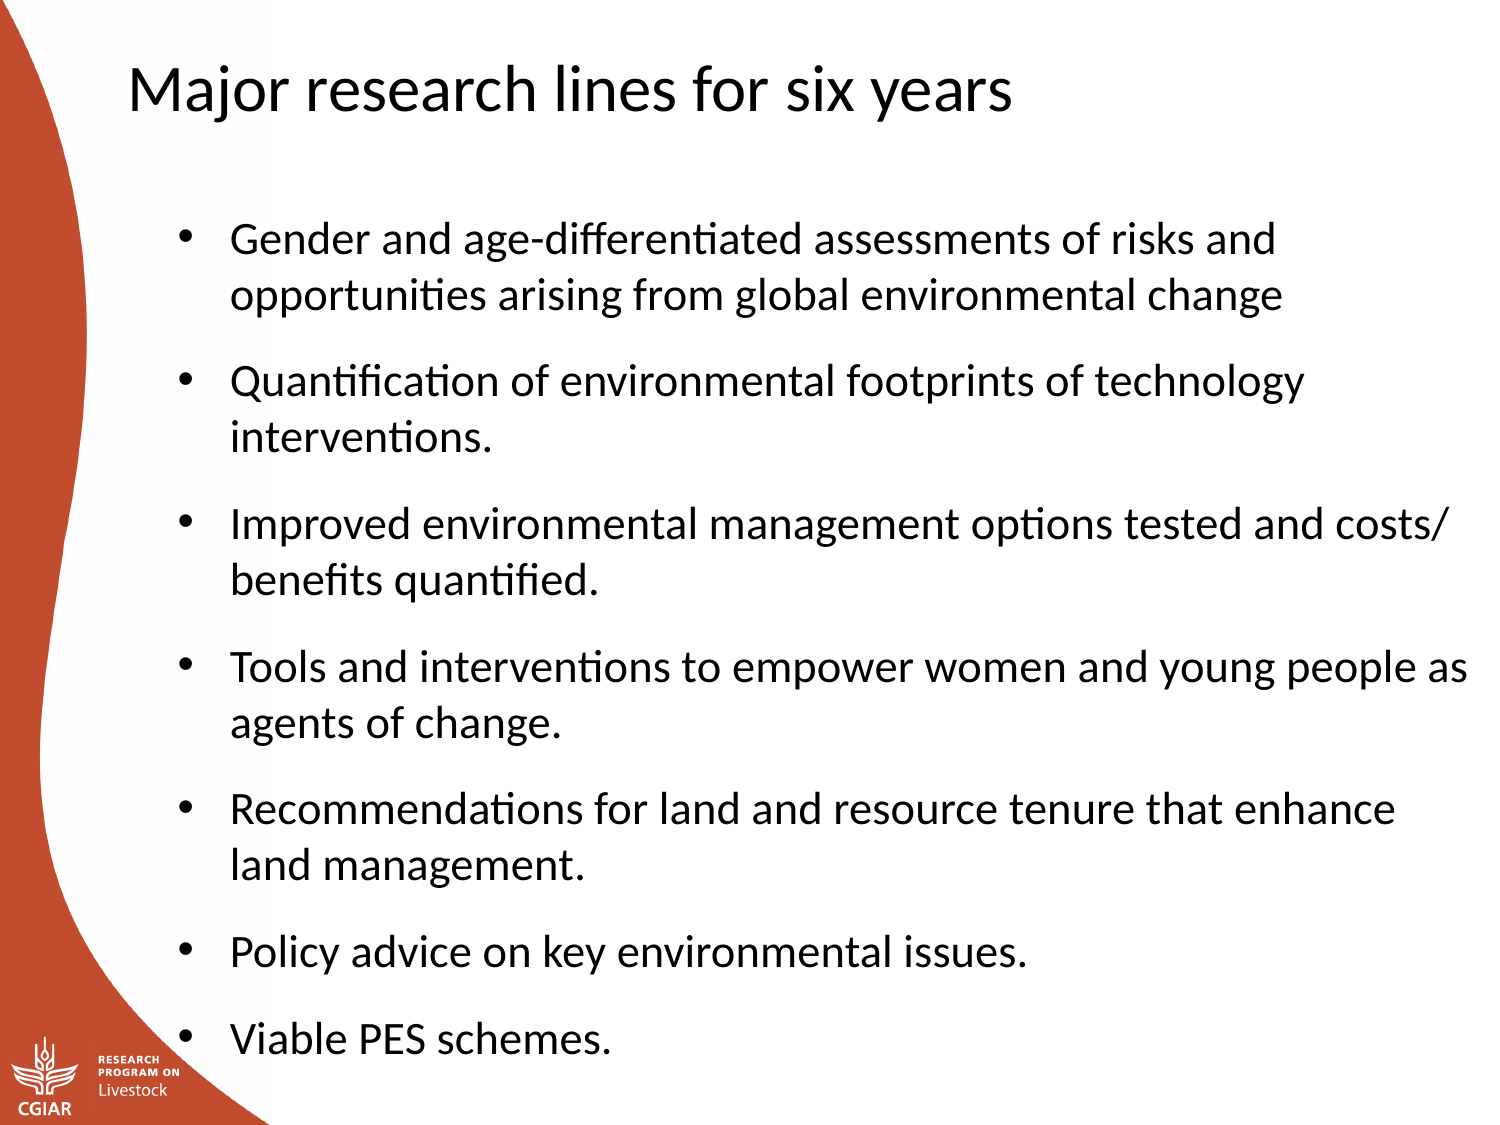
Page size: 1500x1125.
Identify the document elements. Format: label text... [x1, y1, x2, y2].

picture [0, 0, 270, 1125]
list Major research lines for six years [112, 37, 1450, 175]
list Gender and age-differentiated assessments of risks and opportunities arising from global environmental change Quantification of environmental footprints of technology interventions. Improved environmental management options tested and costs/ benefits quantified. Tools and interventions to empower women and young people as agents of change. Recommendations for land and resource tenure that enhance land management. Policy advice on key environmental issues. Viable PES schemes. [162, 200, 1500, 1075]
